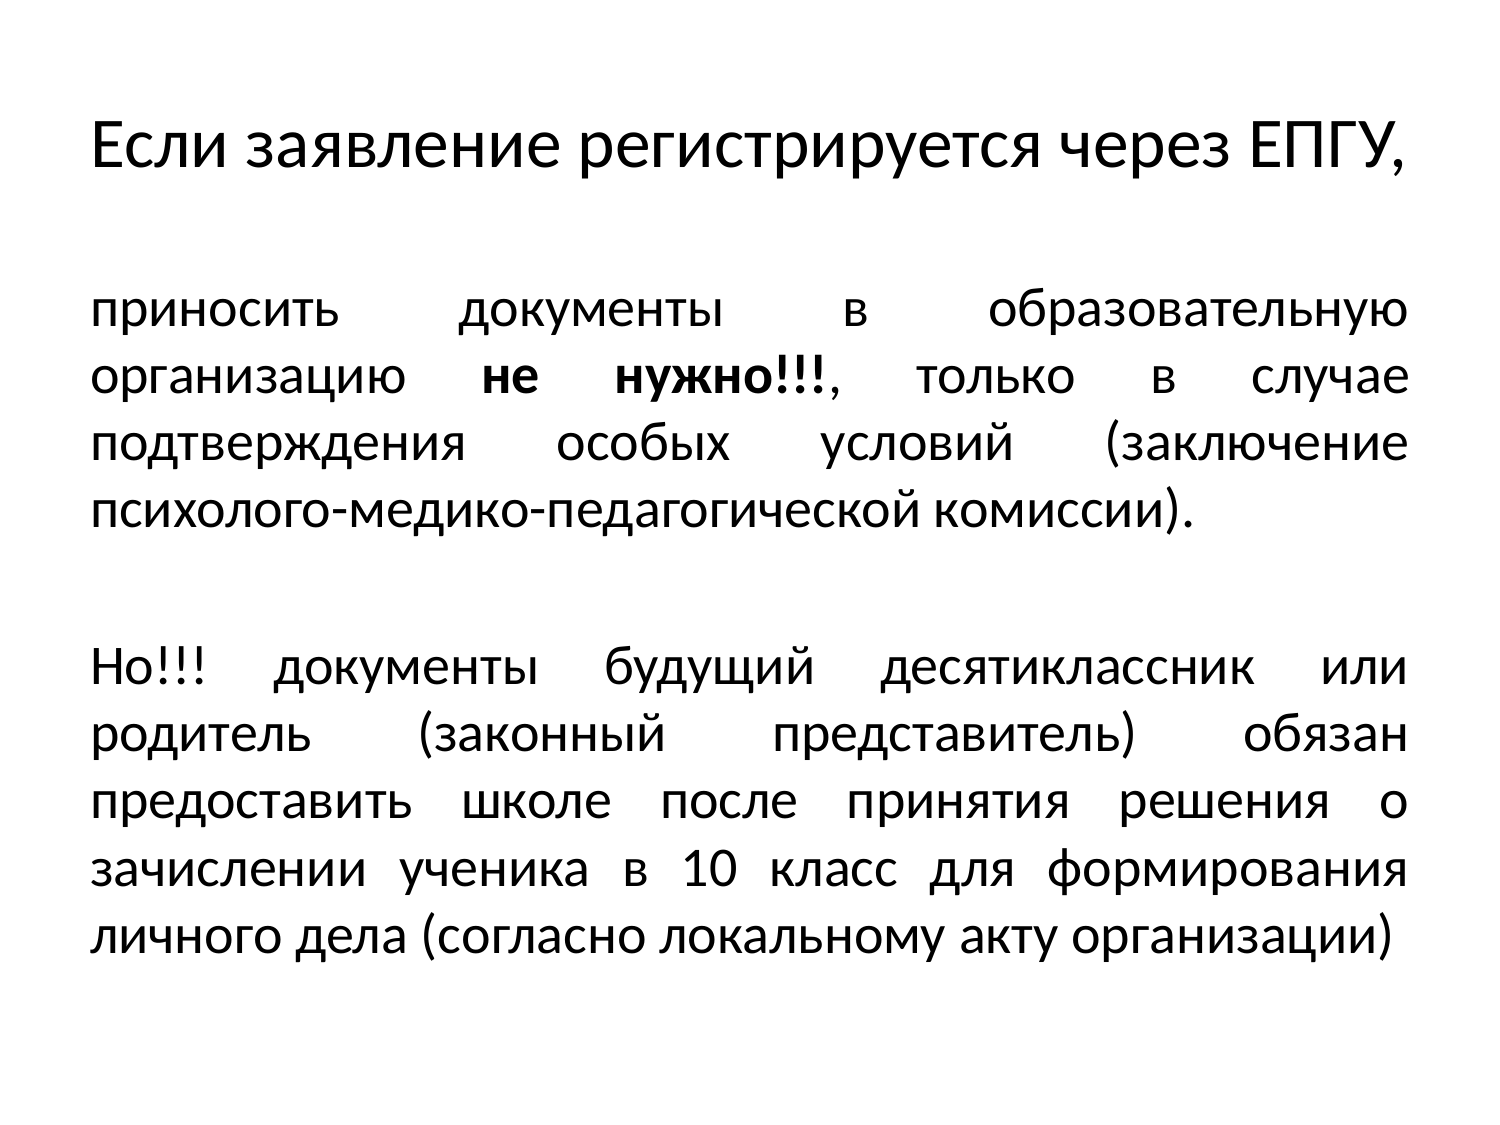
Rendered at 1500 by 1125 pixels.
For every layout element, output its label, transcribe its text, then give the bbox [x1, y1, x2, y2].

list приносить документы в образовательную организацию не нужно!!!, только в случае подтверждения особых условий (заключение психолого-медико-педагогической комиссии). Но!!! документы будущий десятиклассник или родитель (законный представитель) обязан предоставить школе после принятия решения о зачислении ученика в 10 класс для формирования личного дела (согласно локальному акту организации) [75, 262, 1425, 1005]
title Если заявление регистрируется через ЕПГУ, [75, 45, 1425, 233]
